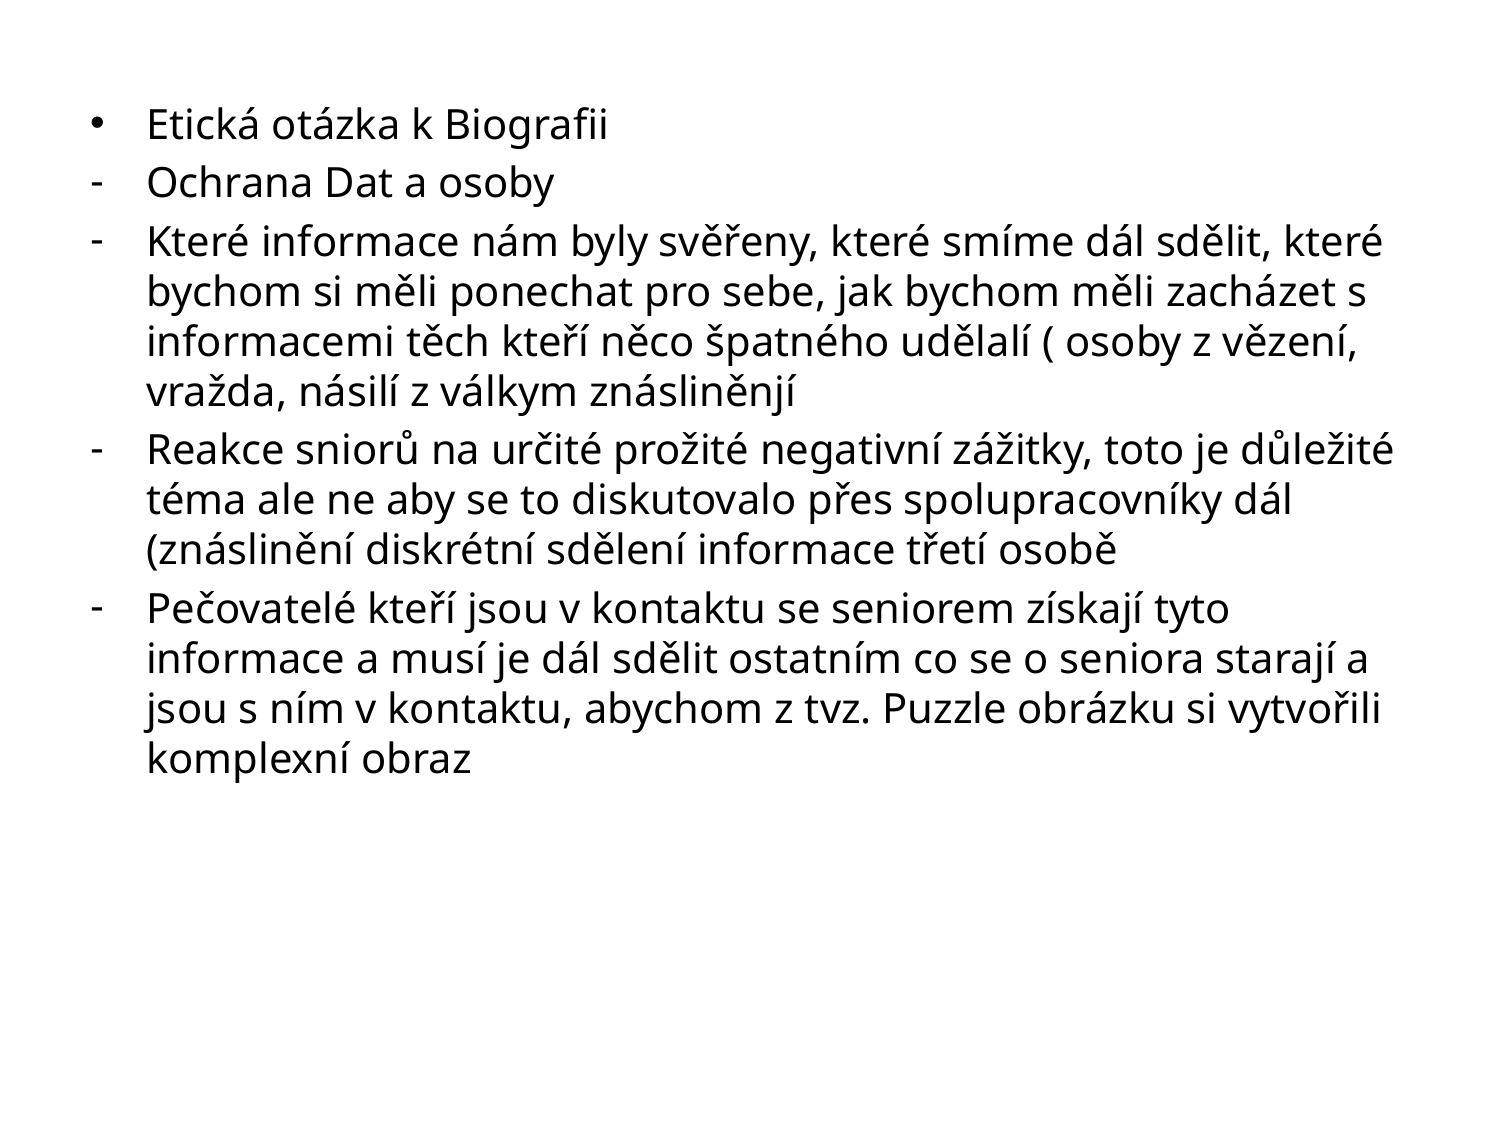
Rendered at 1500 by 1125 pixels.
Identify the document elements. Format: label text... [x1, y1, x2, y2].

list Etická otázka k Biografii Ochrana Dat a osoby Které informace nám byly svěřeny, které smíme dál sdělit, které bychom si měli ponechat pro sebe, jak bychom měli zacházet s informacemi těch kteří něco špatného udělalí ( osoby z vězení, vražda, násilí z válkym znásliněnjí Reakce sniorů na určité prožité negativní zážitky, toto je důležité téma ale ne aby se to diskutovalo přes spolupracovníky dál (znáslinění diskrétní sdělení informace třetí osobě Pečovatelé kteří jsou v kontaktu se seniorem získají tyto informace a musí je dál sdělit ostatním co se o seniora starají a jsou s ním v kontaktu, abychom z tvz. Puzzle obrázku si vytvořili komplexní obraz [75, 90, 1425, 1005]
